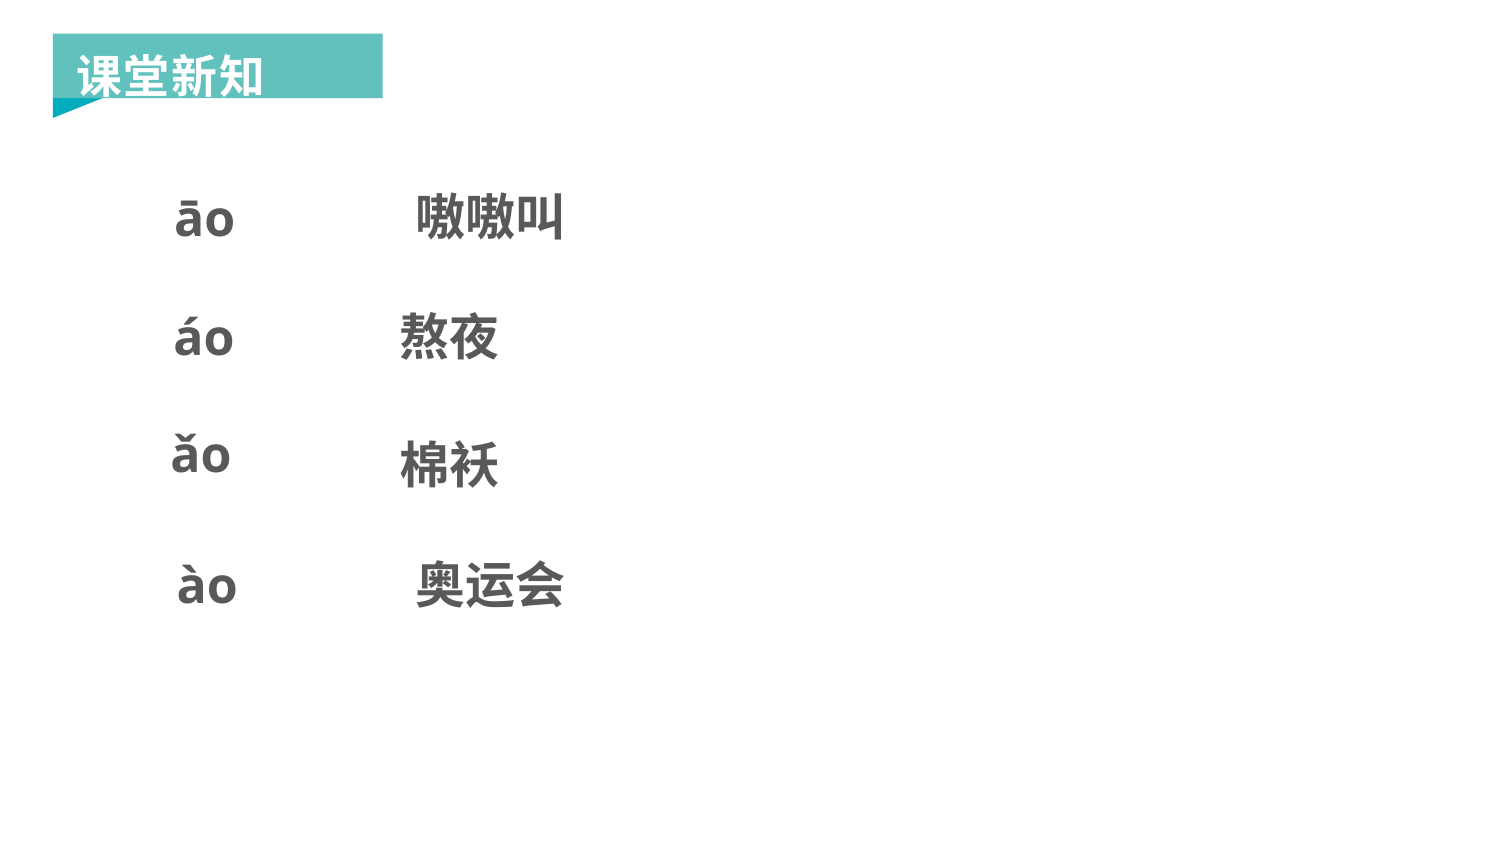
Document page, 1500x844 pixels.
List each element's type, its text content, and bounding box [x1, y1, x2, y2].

text_box ào [161, 546, 253, 621]
text_box áo [158, 298, 383, 373]
text_box ǎo [155, 415, 349, 491]
text_box 奥运会 [400, 546, 581, 621]
text_box āo [159, 179, 384, 314]
text_box 熬夜 [384, 298, 515, 373]
text_box 棉袄 [384, 426, 515, 502]
text_box 嗷嗷叫 [400, 178, 581, 253]
list 课堂新知 [61, 46, 383, 94]
